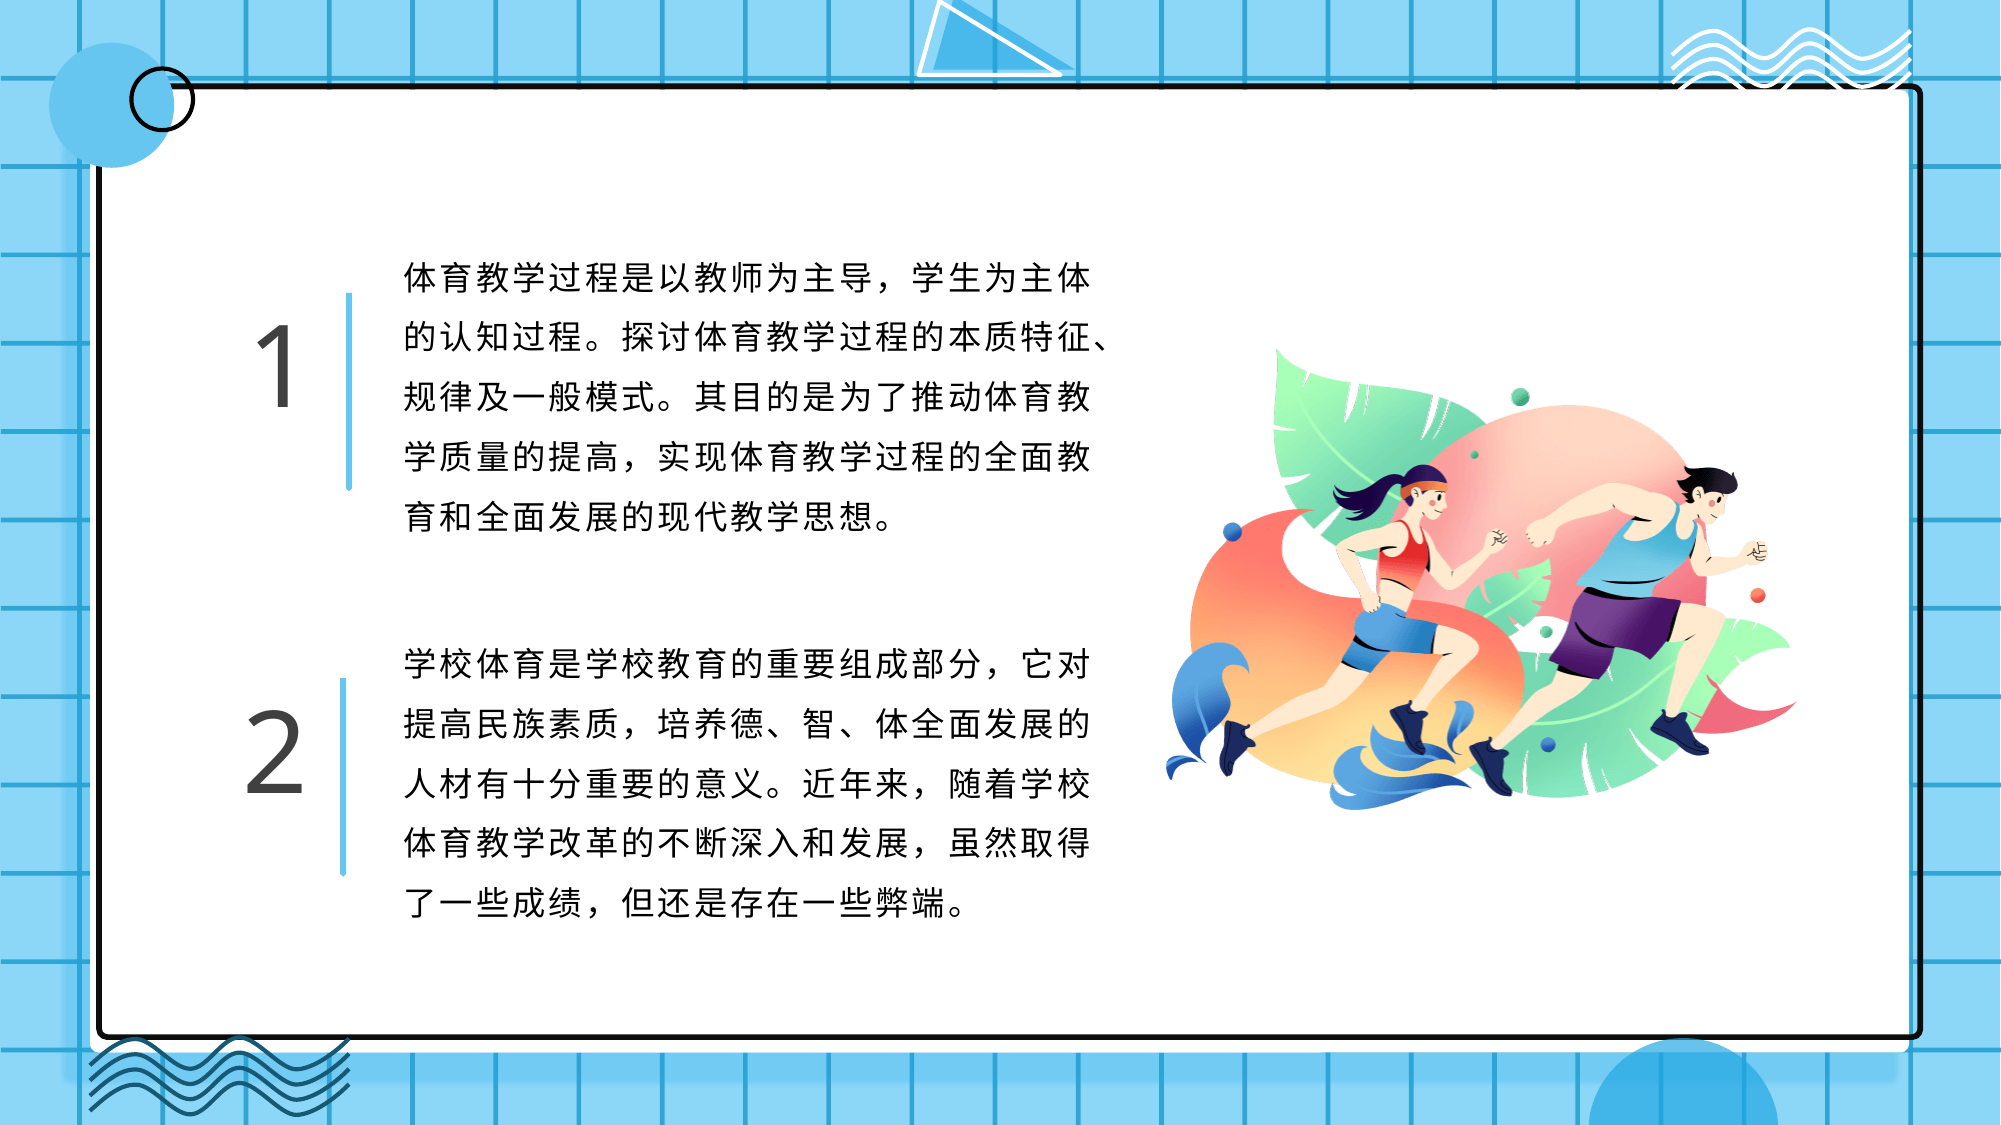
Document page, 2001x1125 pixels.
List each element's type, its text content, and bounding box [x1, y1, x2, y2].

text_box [212, 292, 353, 492]
text_box 体育教学过程是以教师为主导，学生为主体的认知过程。探讨体育教学过程的本质特征、规律及一般模式。其目的是为了推动体育教学质量的提高，实现体育教学过程的全面教育和全面发展的现代教学思想。 [388, 229, 1124, 340]
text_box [206, 677, 347, 877]
picture [1149, 249, 1811, 911]
text_box 学校体育是学校教育的重要组成部分，它对提高民族素质，培养德、智、体全面发展的人材有十分重要的意义。近年来，随着学校体育教学改革的不断深入和发展，虽然取得了一些成绩，但还是存在一些弊端。 [388, 615, 1124, 726]
